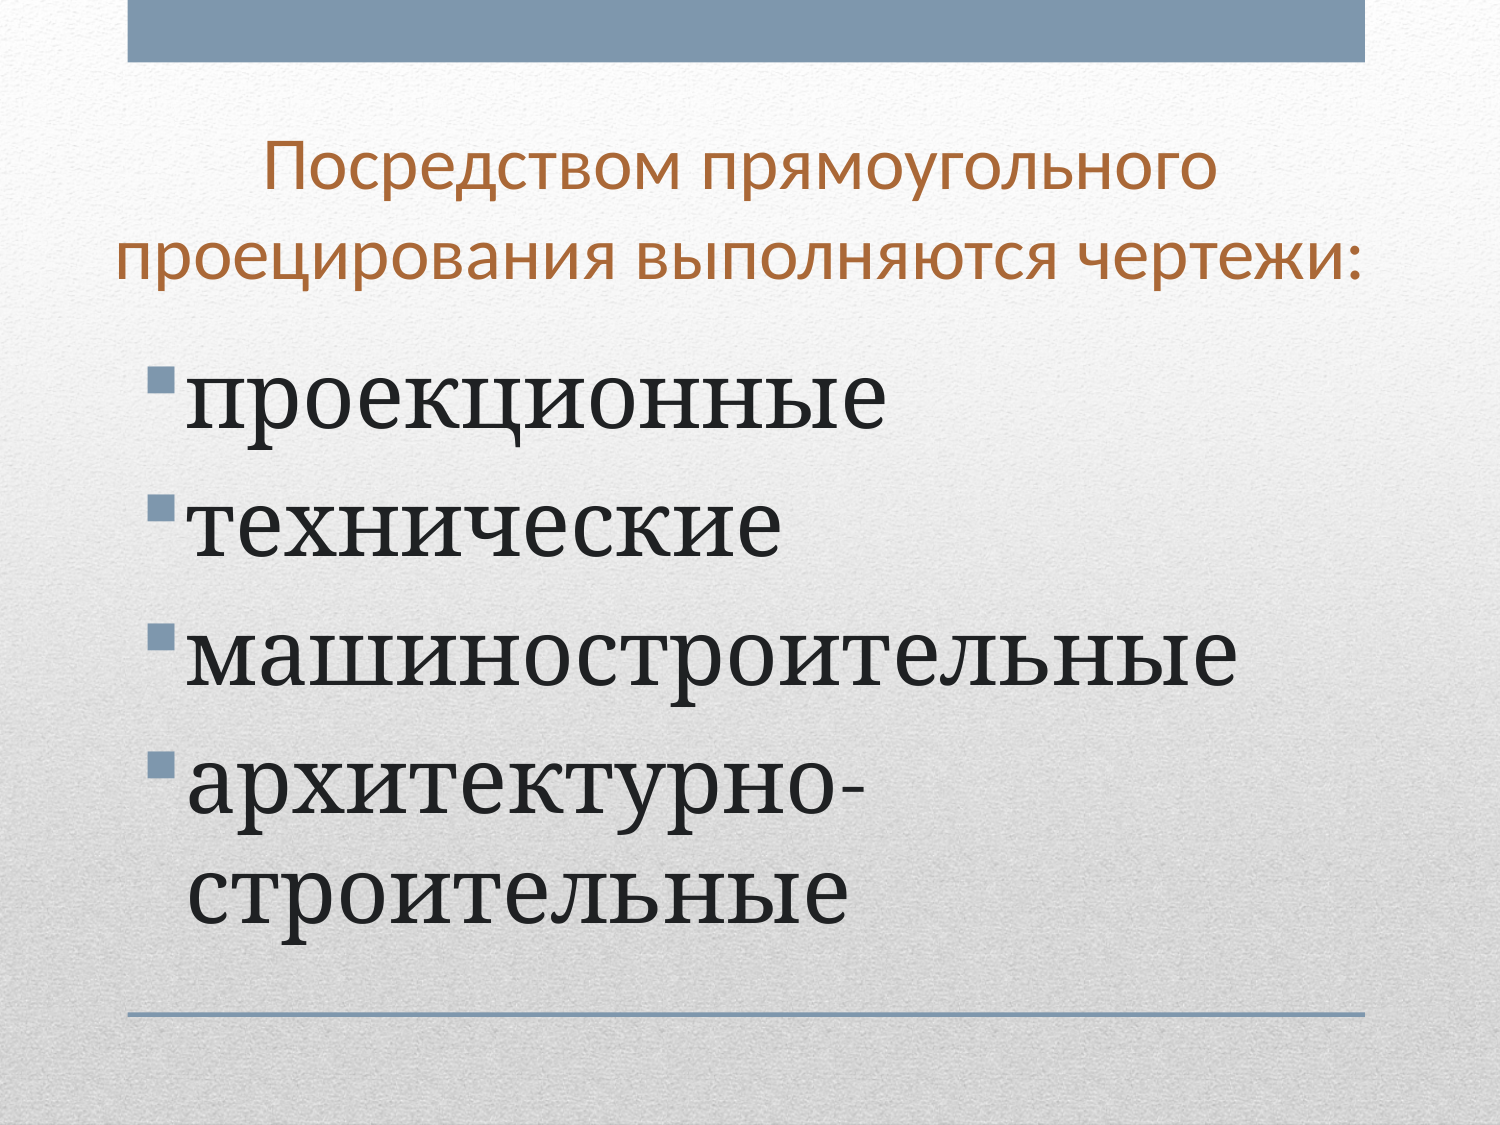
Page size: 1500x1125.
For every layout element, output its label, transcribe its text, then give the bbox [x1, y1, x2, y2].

title Посредством прямоугольного проецирования выполняются чертежи: [53, 101, 1429, 303]
list проекционные технические машиностроительные архитектурно-строительные [125, 314, 1363, 965]
